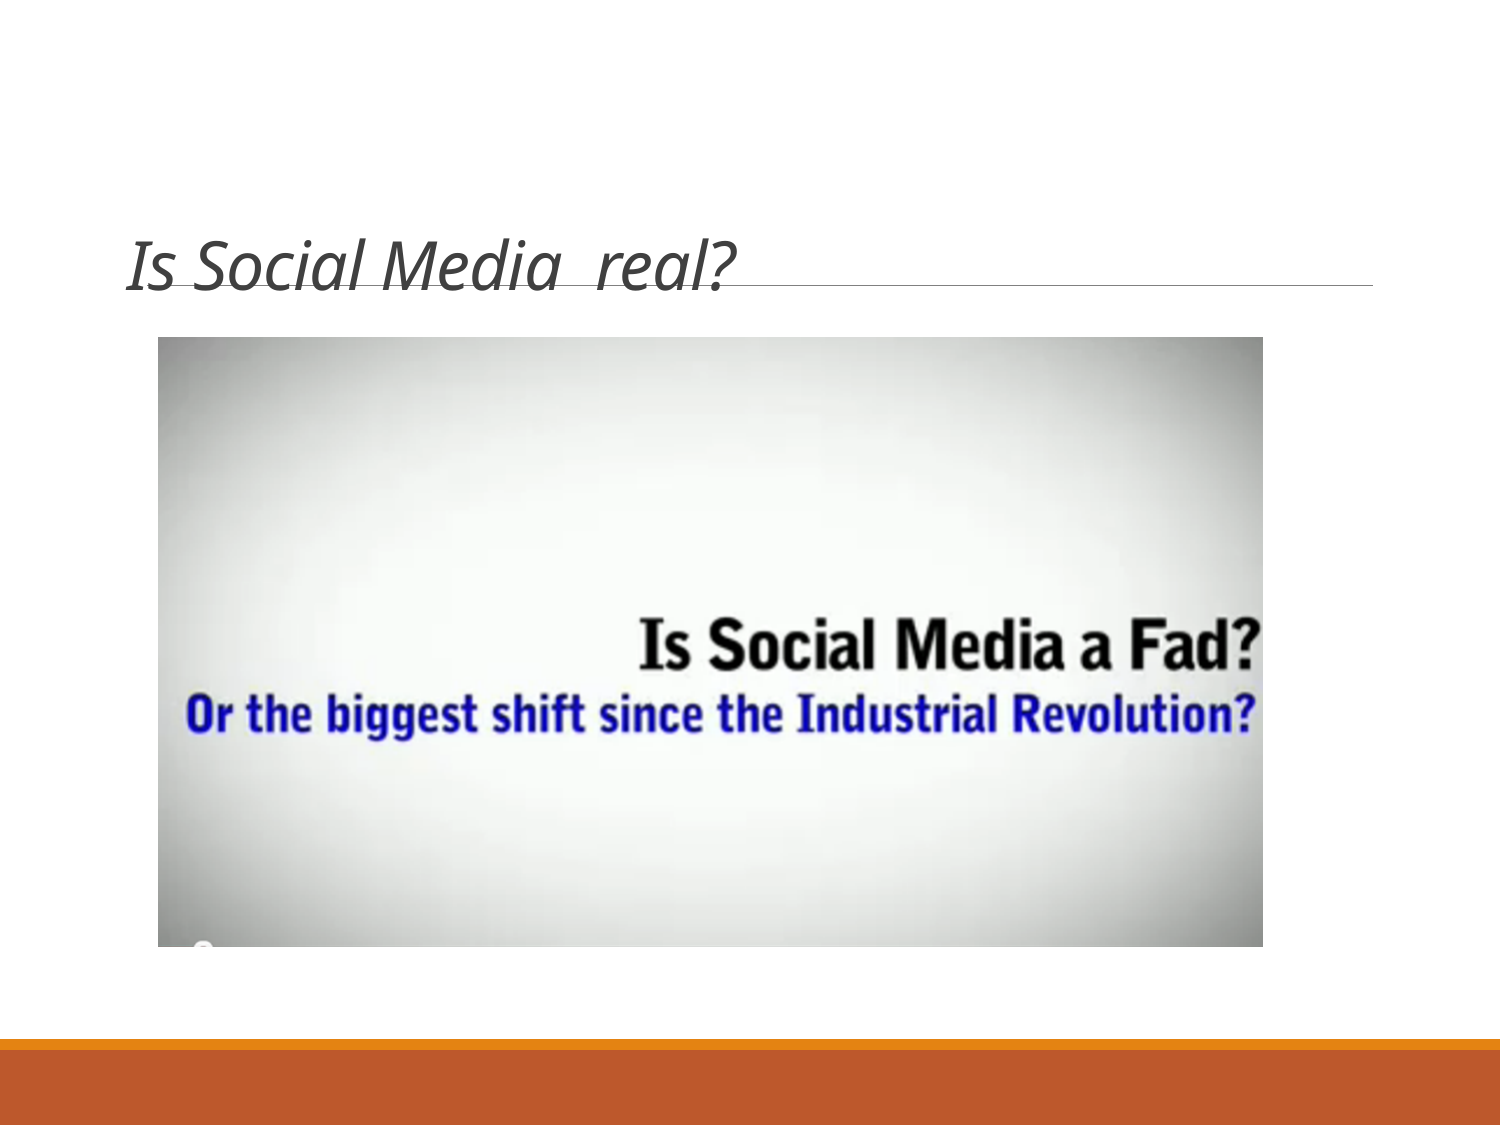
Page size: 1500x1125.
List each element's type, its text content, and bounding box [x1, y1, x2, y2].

title Is Social Media real? [112, 224, 1263, 463]
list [157, 337, 1263, 948]
